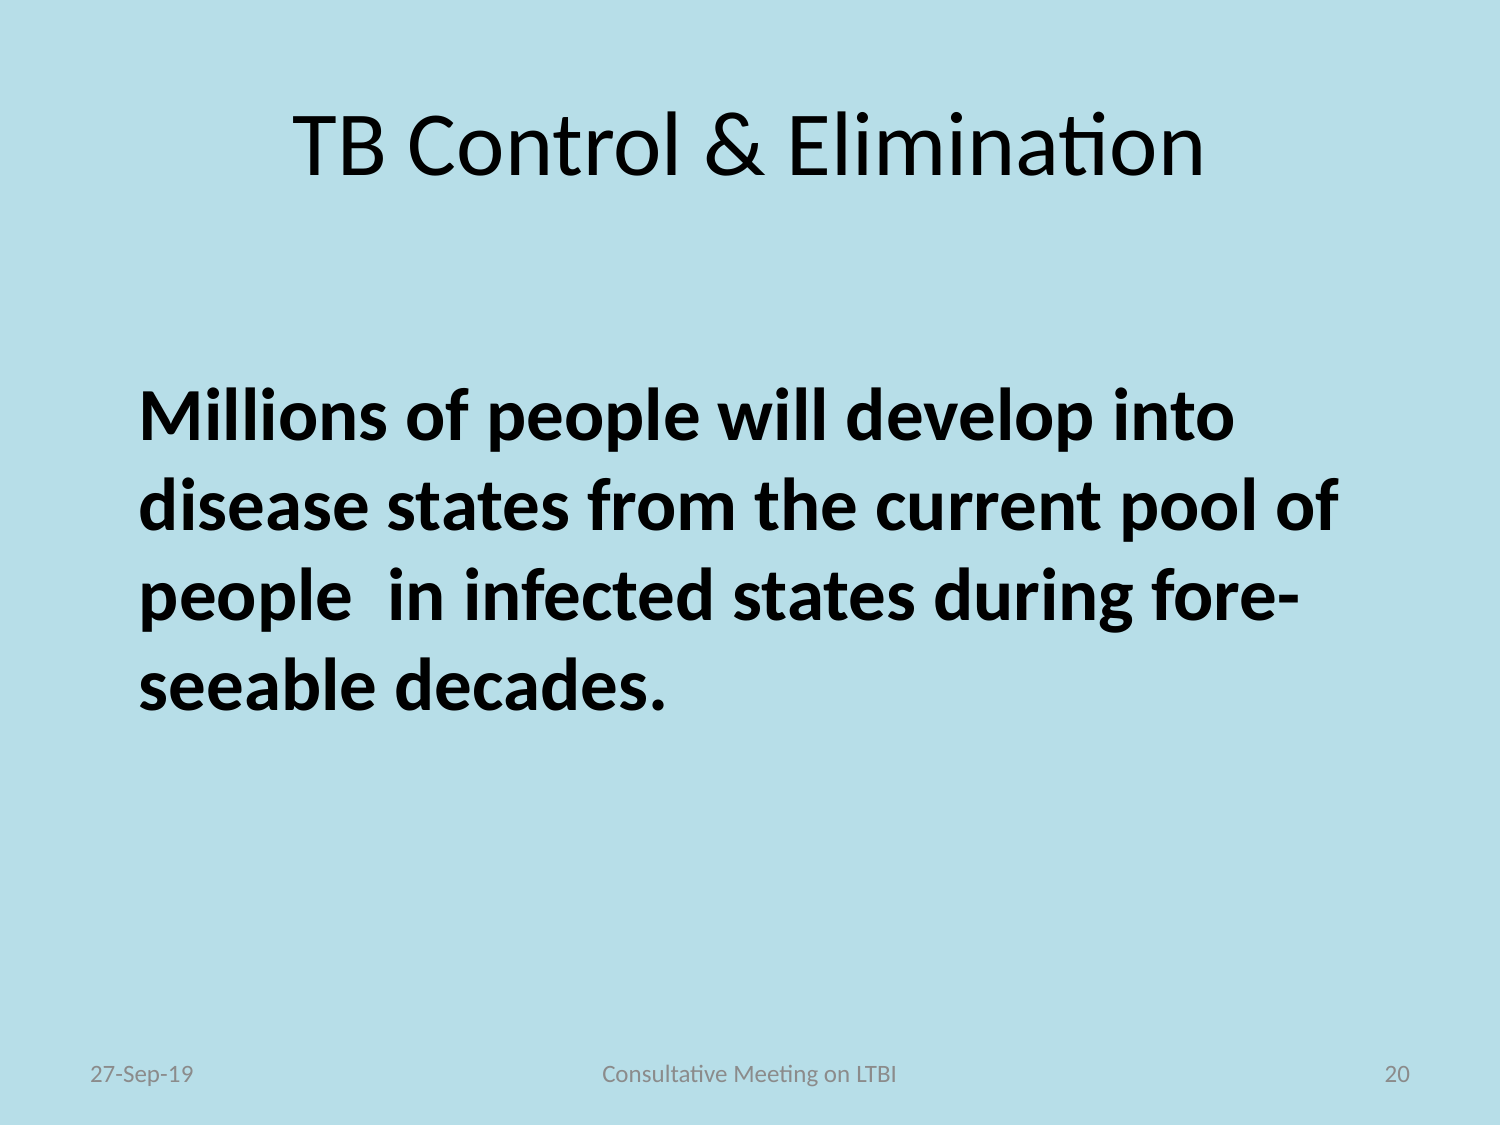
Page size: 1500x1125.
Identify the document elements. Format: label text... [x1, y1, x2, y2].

list Millions of people will develop into disease states from the current pool of people in infected states during fore-seeable decades. [123, 262, 1425, 1005]
slide_number 20 [1074, 1042, 1425, 1103]
title TB Control & Elimination [75, 45, 1425, 233]
footer Consultative Meeting on LTBI [512, 1042, 988, 1103]
slide_number 27-Sep-19 [75, 1042, 425, 1103]
